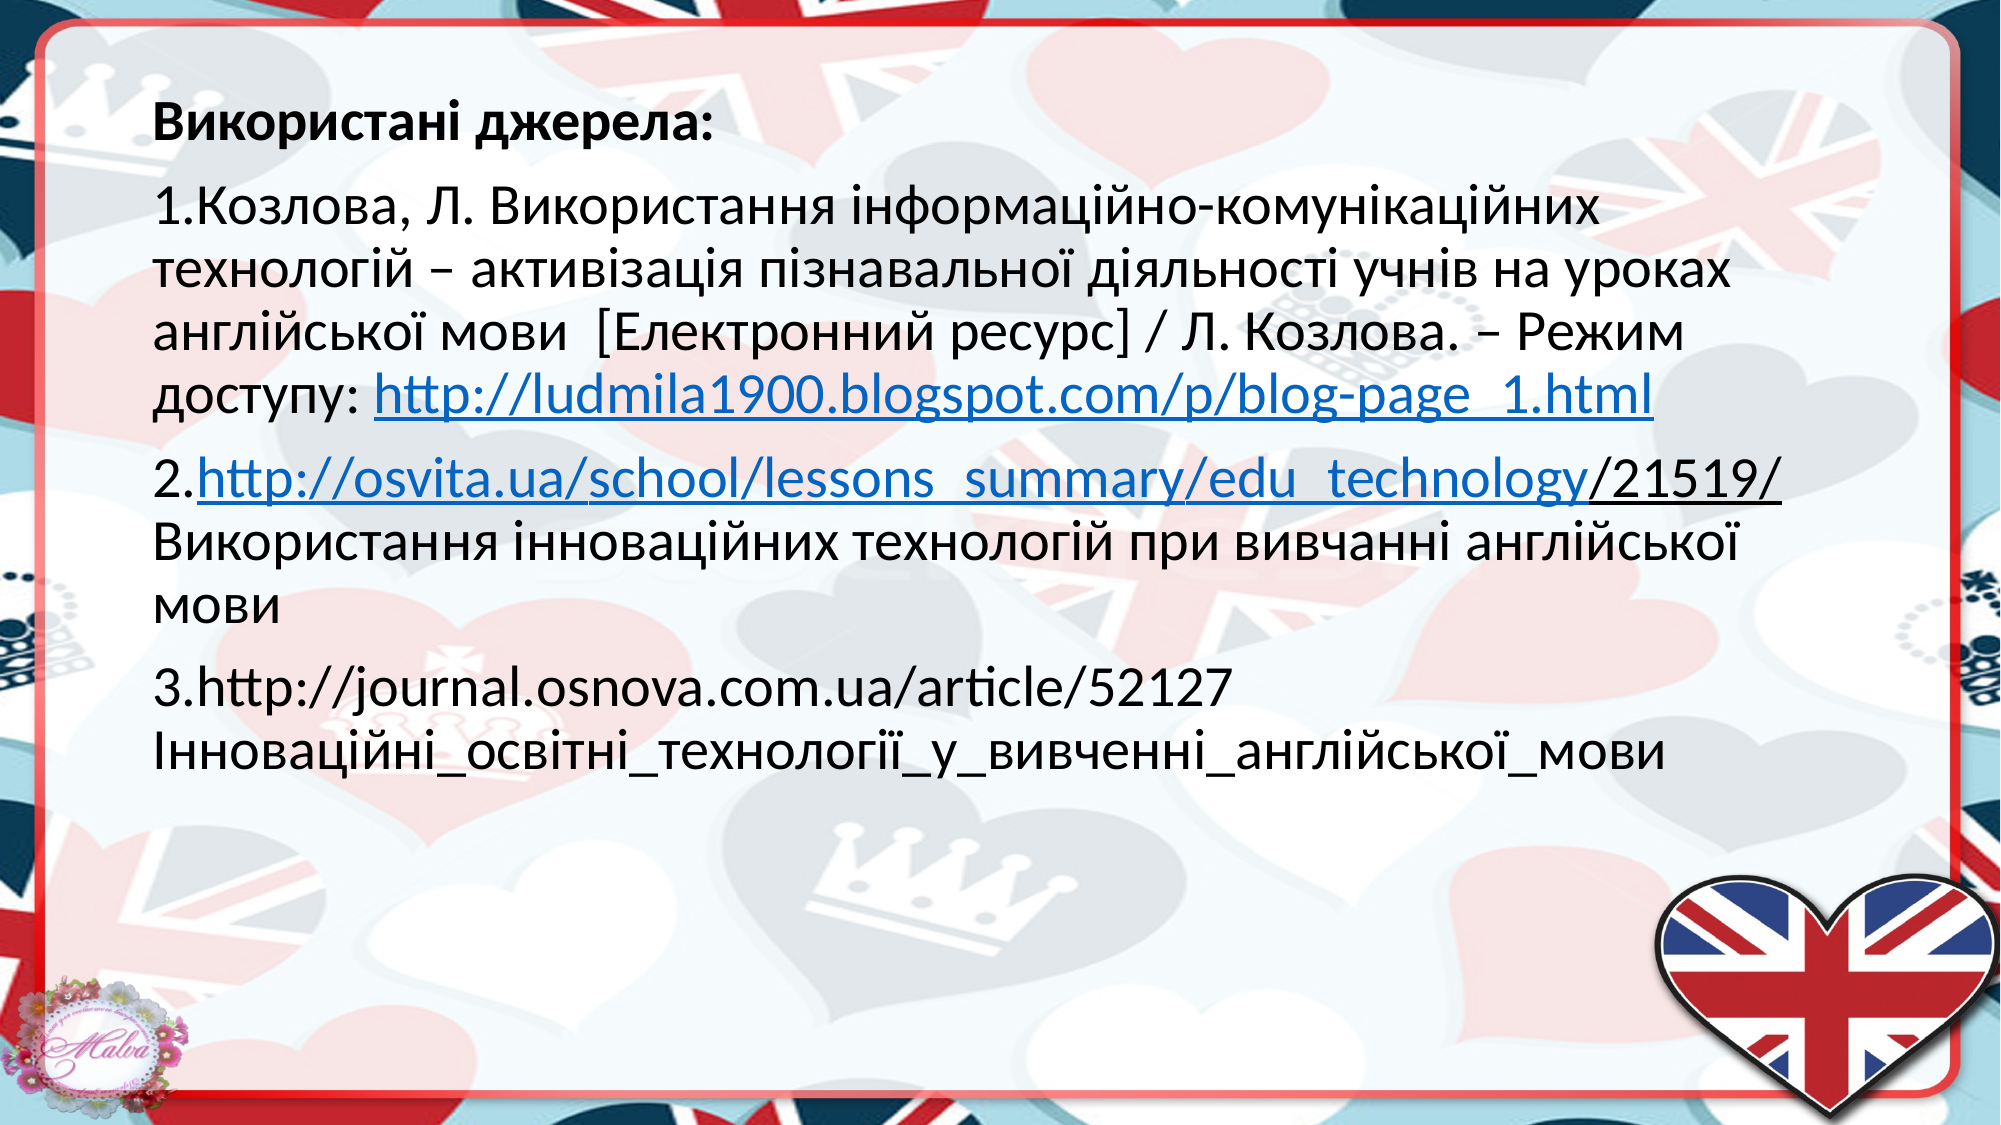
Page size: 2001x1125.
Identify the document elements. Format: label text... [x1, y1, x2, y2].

list Використані джерела: 1.Козлова, Л. Використання інформаційно-комунікаційних технологій – активізація пізнавальної діяльності учнів на уроках англійської мови [Електронний ресурс] / Л. Козлова. – Режим доступу: http://ludmila1900.blogspot.com/p/blog-page_1.html 2.http://osvita.ua/school/lessons_summary/edu_technology/21519/ Використання інноваційних технологій при вивчанні англійської мови 3.http://journal.osnova.com.ua/article/52127 Інноваційні_освітні_технології_у_вивченні_англійської_мови [137, 82, 1863, 1014]
picture [673, 0, 691, 9]
picture [0, 0, 2001, 1125]
